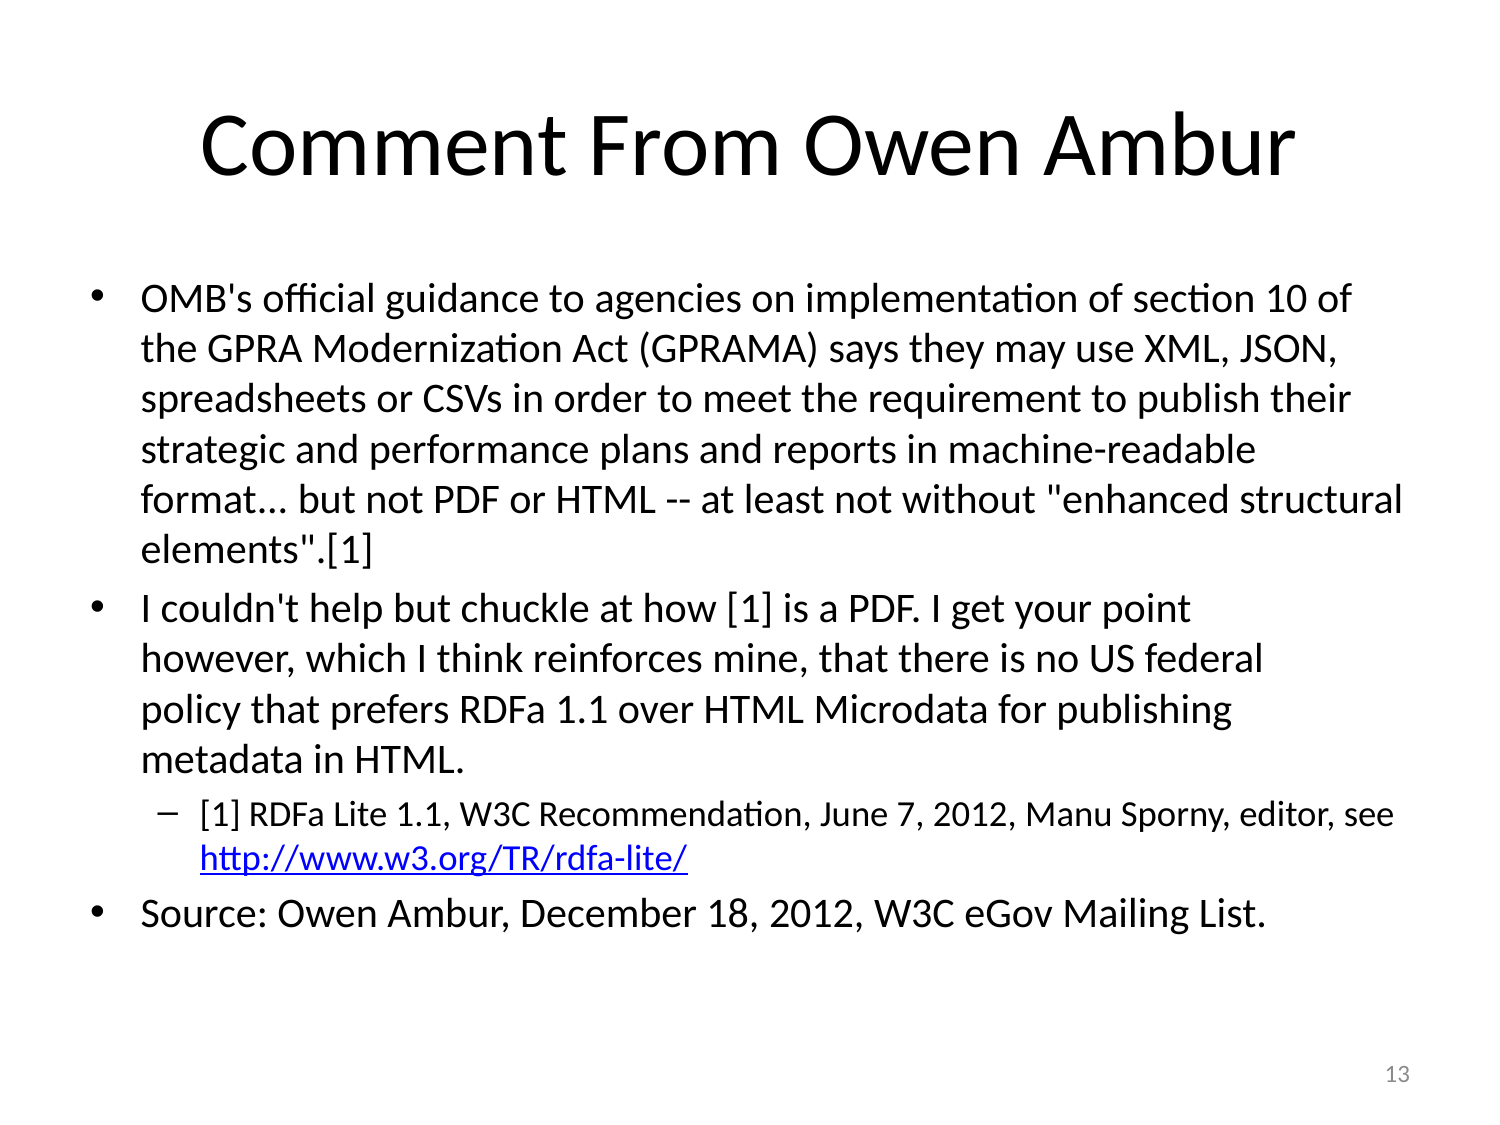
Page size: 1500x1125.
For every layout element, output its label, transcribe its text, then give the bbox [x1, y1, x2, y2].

list OMB's official guidance to agencies on implementation of section 10 of the GPRA Modernization Act (GPRAMA) says they may use XML, JSON, spreadsheets or CSVs in order to meet the requirement to publish their strategic and performance plans and reports in machine-readable format... but not PDF or HTML -- at least not without "enhanced structural elements".[1] I couldn't help but chuckle at how [1] is a PDF. I get your point however, which I think reinforces mine, that there is no US federal policy that prefers RDFa 1.1 over HTML Microdata for publishing metadata in HTML. [1] RDFa Lite 1.1, W3C Recommendation, June 7, 2012, Manu Sporny, editor, see http://www.w3.org/TR/rdfa-lite/ Source: Owen Ambur, December 18, 2012, W3C eGov Mailing List. [75, 262, 1425, 1005]
slide_number 13 [1074, 1042, 1425, 1103]
title Comment From Owen Ambur [75, 45, 1425, 233]
